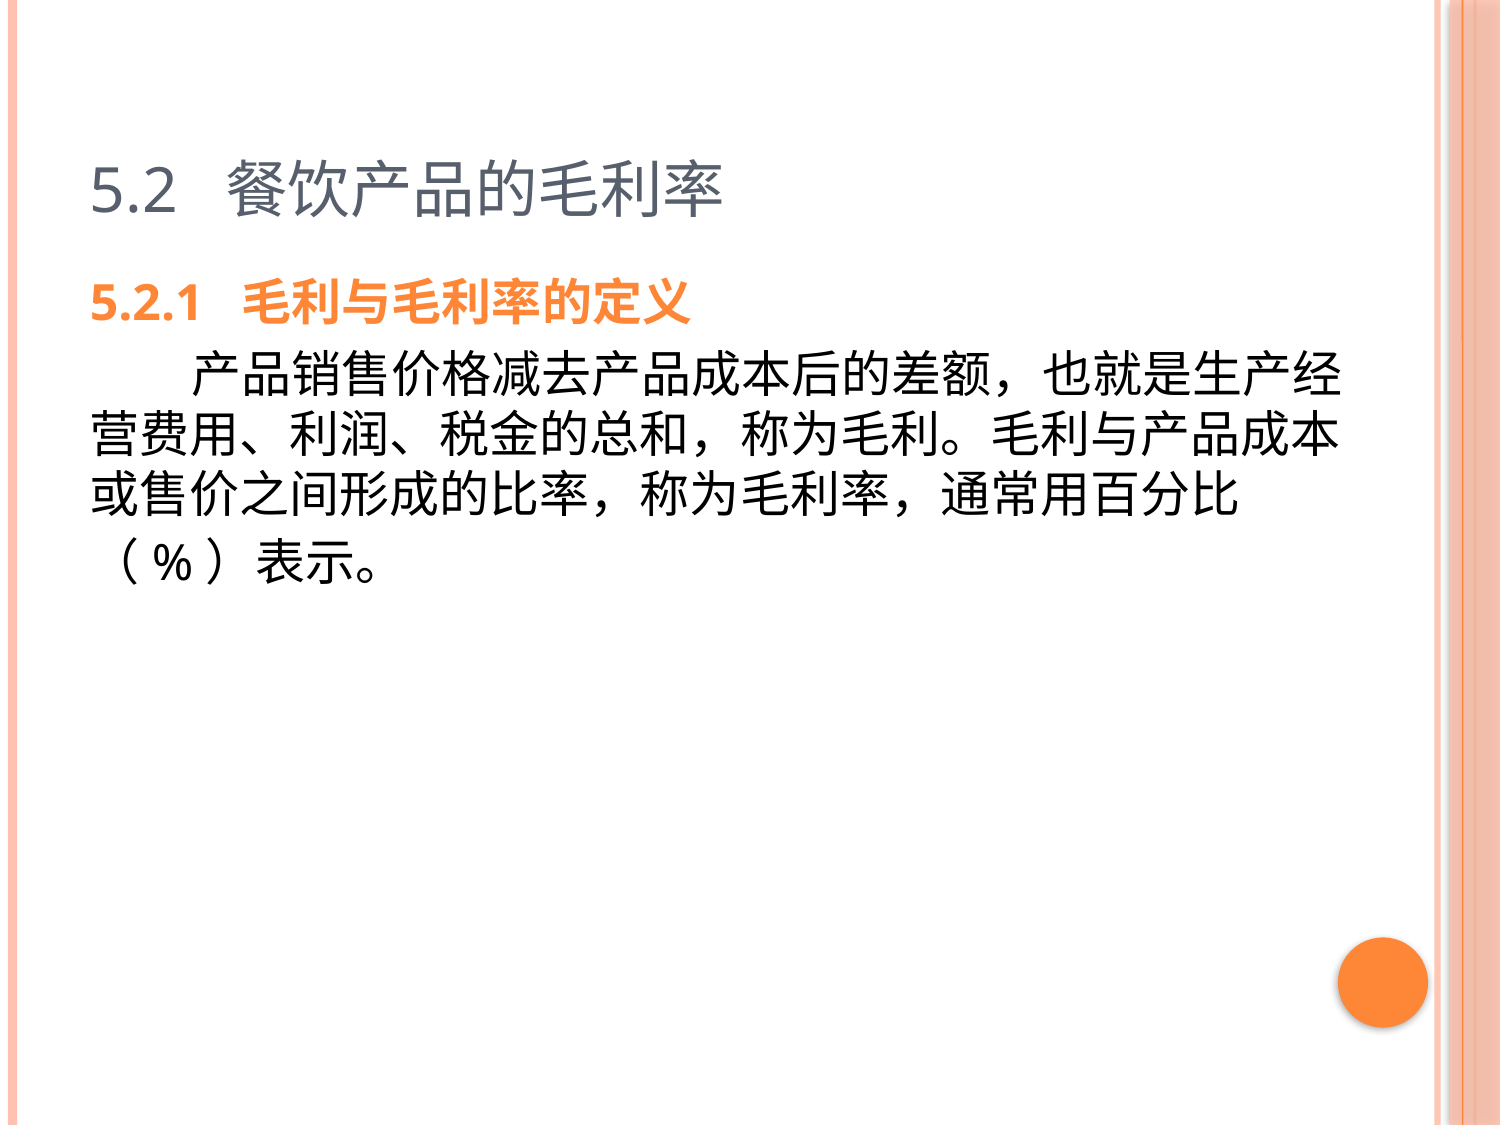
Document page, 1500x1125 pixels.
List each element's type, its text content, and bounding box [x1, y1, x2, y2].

list 5.2.1 毛利与毛利率的定义 产品销售价格减去产品成本后的差额，也就是生产经营费用、利润、税金的总和，称为毛利。毛利与产品成本或售价之间形成的比率，称为毛利率，通常用百分比（%）表示。 [74, 262, 1371, 1063]
title 5.2 餐饮产品的毛利率 [75, 45, 1300, 233]
